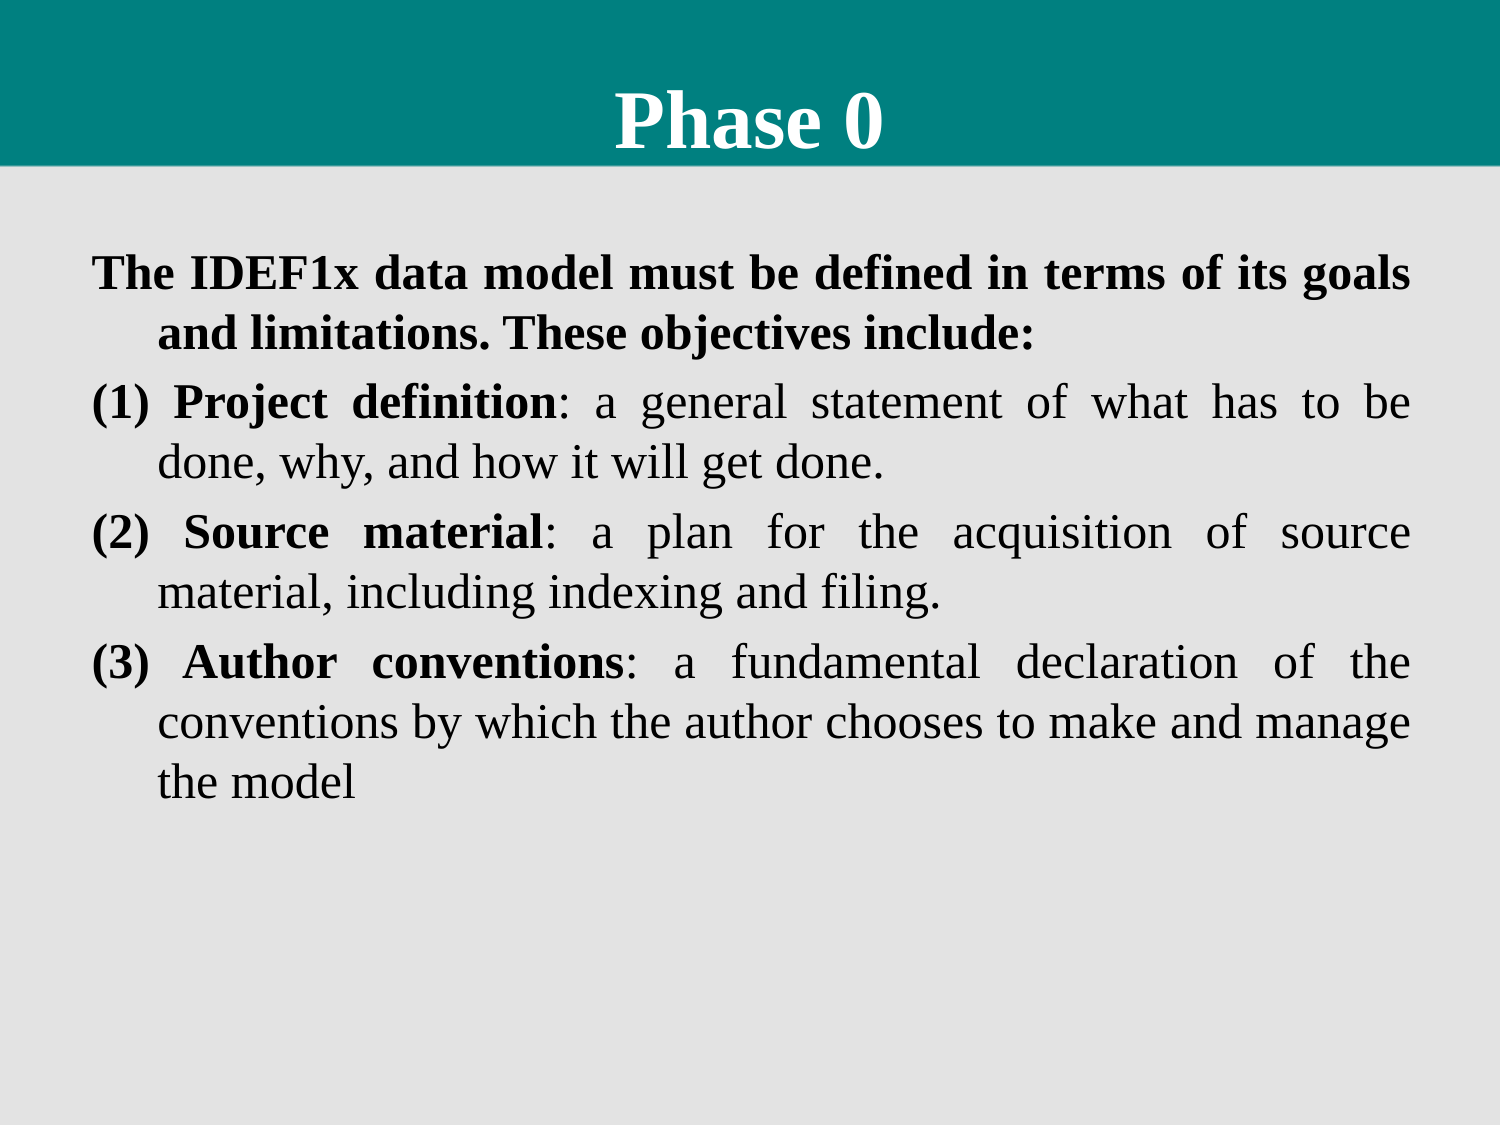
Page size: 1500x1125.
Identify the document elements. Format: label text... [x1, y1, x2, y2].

picture [0, 0, 1500, 1125]
title Phase 0 [74, 44, 1426, 186]
list The IDEF1x data model must be defined in terms of its goals and limitations. These objectives include: (1) Project definition: a general statement of what has to be done, why, and how it will get done. (2) Source material: a plan for the acquisition of source material, including indexing and filing. (3) Author conventions: a fundamental declaration of the conventions by which the author chooses to make and manage the model [76, 231, 1428, 871]
